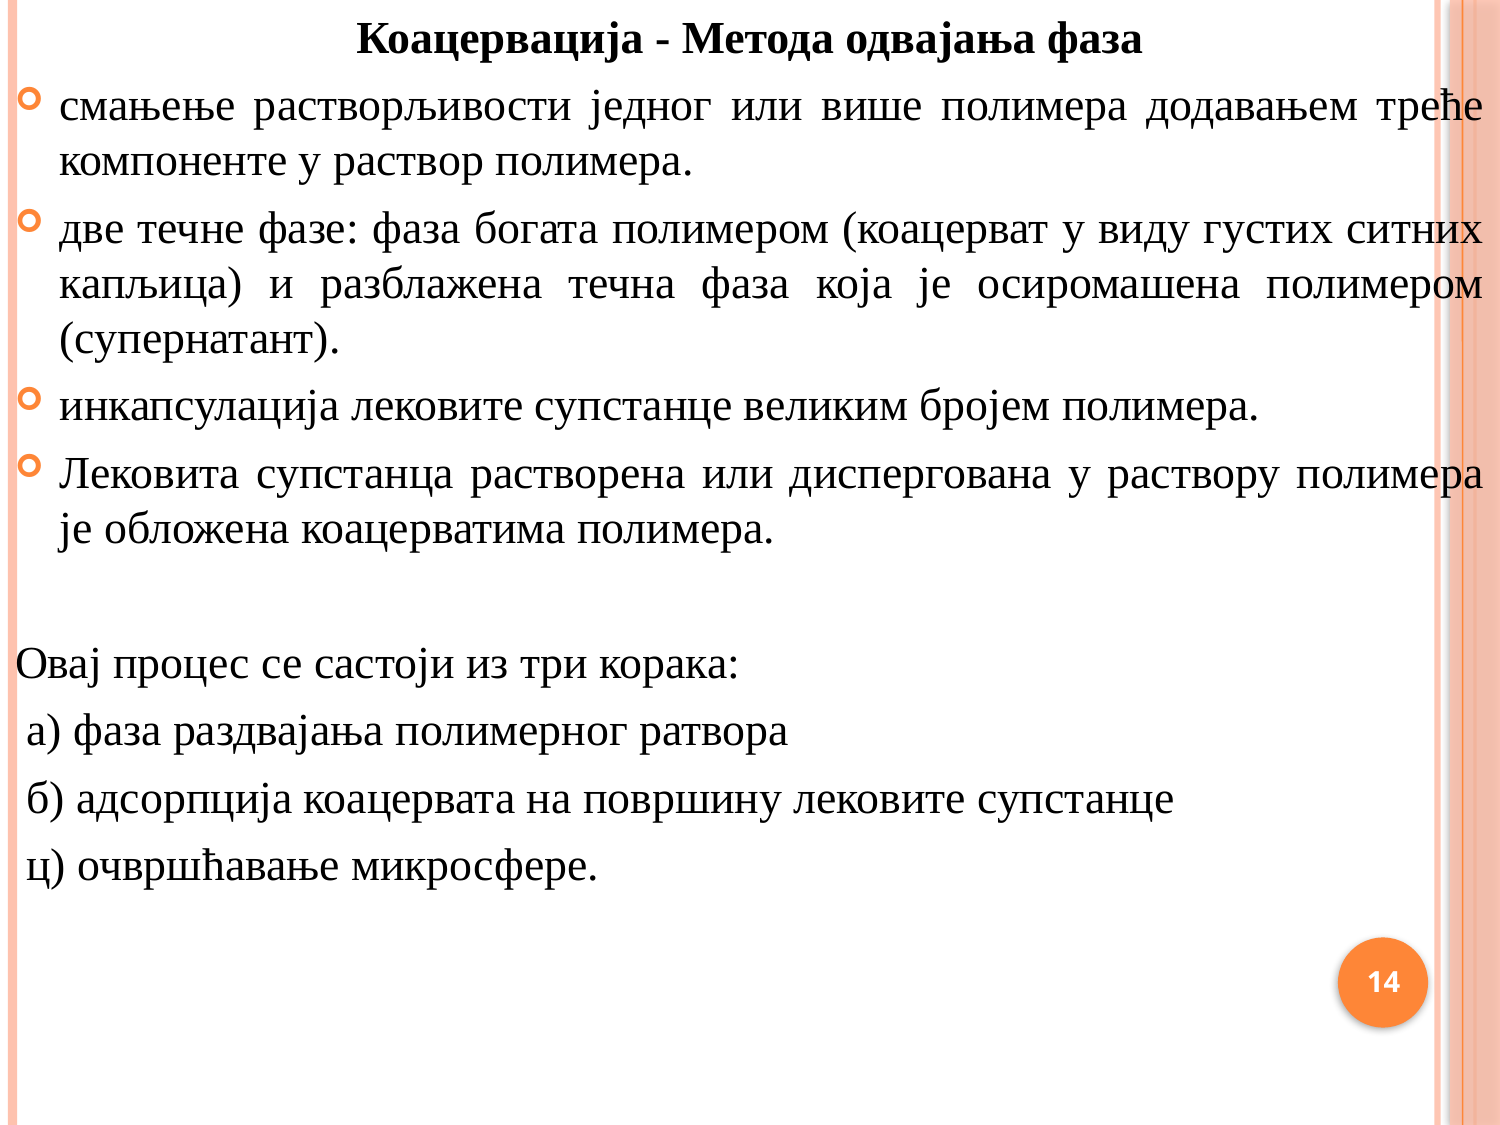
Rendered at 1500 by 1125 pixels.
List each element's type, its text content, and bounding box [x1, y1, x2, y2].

list Коацервација - Метода одвајања фаза смањење растворљивости једног или више полимера додавањем треће компоненте у раствор полимера. две течне фазе: фаза богата полимером (коацерват у виду густих ситних капљица) и разблажена течна фаза која је осиромашена полимером (супернатант). инкапсулација лековите супстанце великим бројем полимера. Лековита супстанца растворена или диспергована у раствору полимера је обложена коацерватима полимера. Овај процес се састоји из три корака: а) фаза раздвајања полимерног ратвора б) адсорпција коацервата на површину лековите супстанце ц) очвршћавање микросфере. [0, 0, 1500, 1125]
